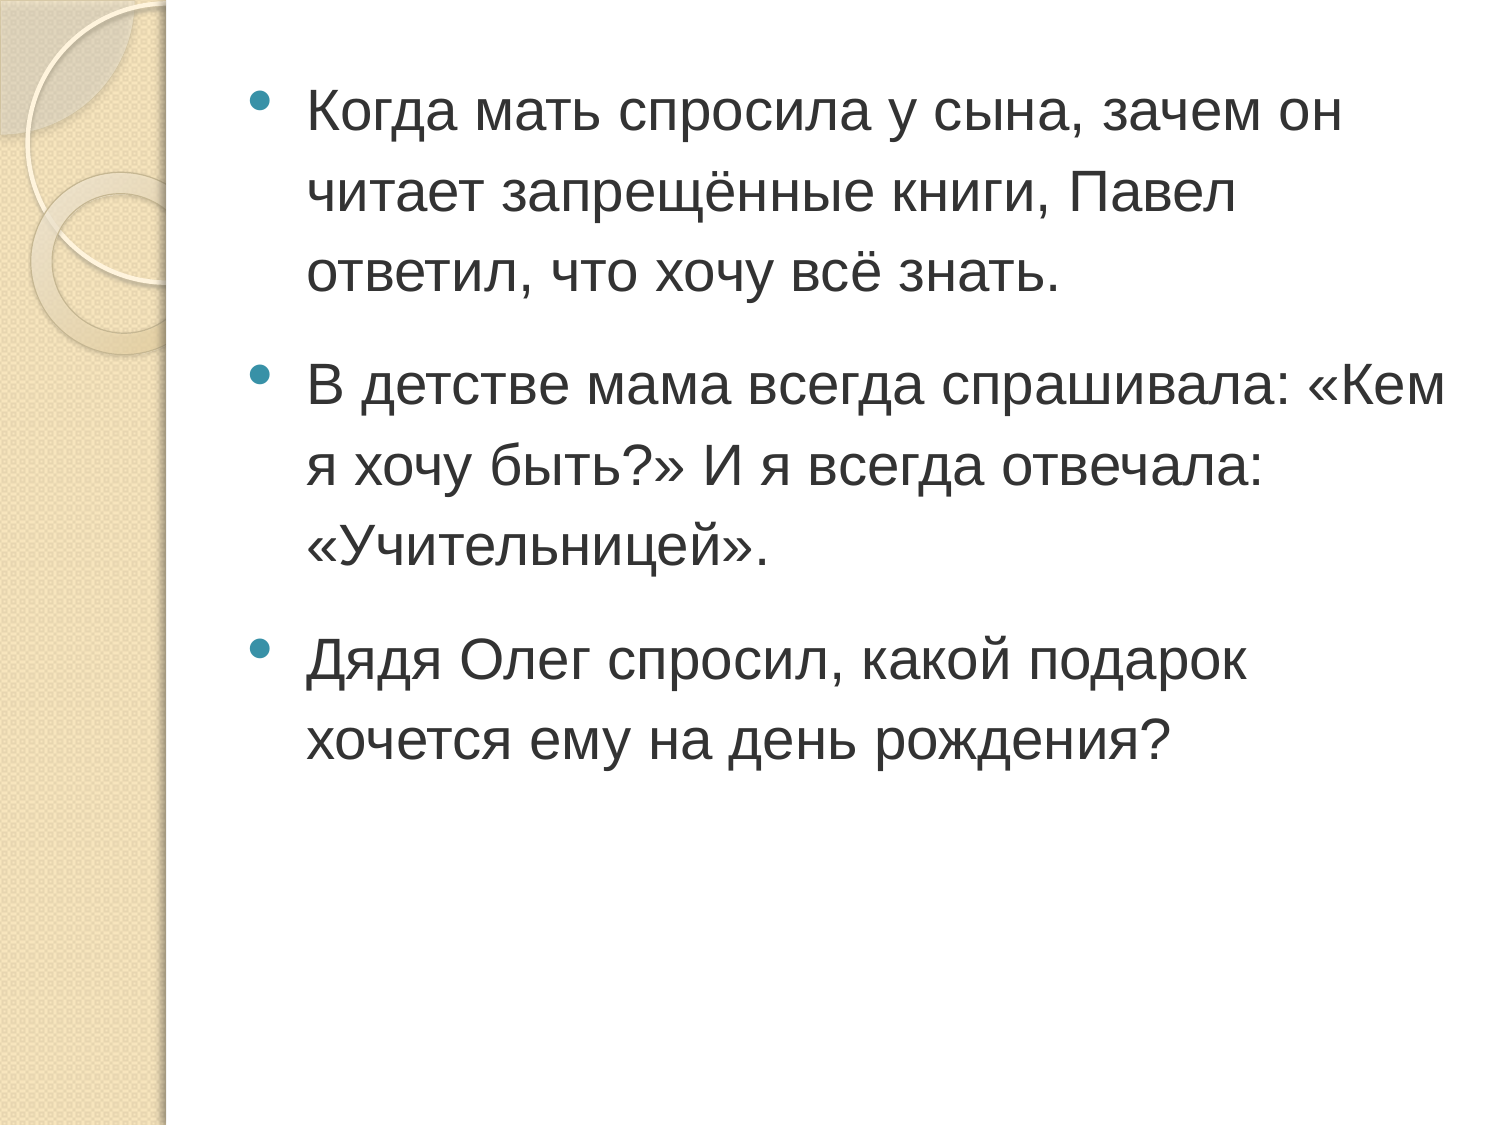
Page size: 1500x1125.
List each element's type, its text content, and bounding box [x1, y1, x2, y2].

list Когда мать спросила у сына, зачем он читает запрещённые книги, Павел ответил, что хочу всё знать. В детстве мама всегда спрашивала: «Кем я хочу быть?» И я всегда отвечала: «Учительницей». Дядя Олег спросил, какой подарок хочется ему на день рождения? [235, 54, 1466, 1025]
